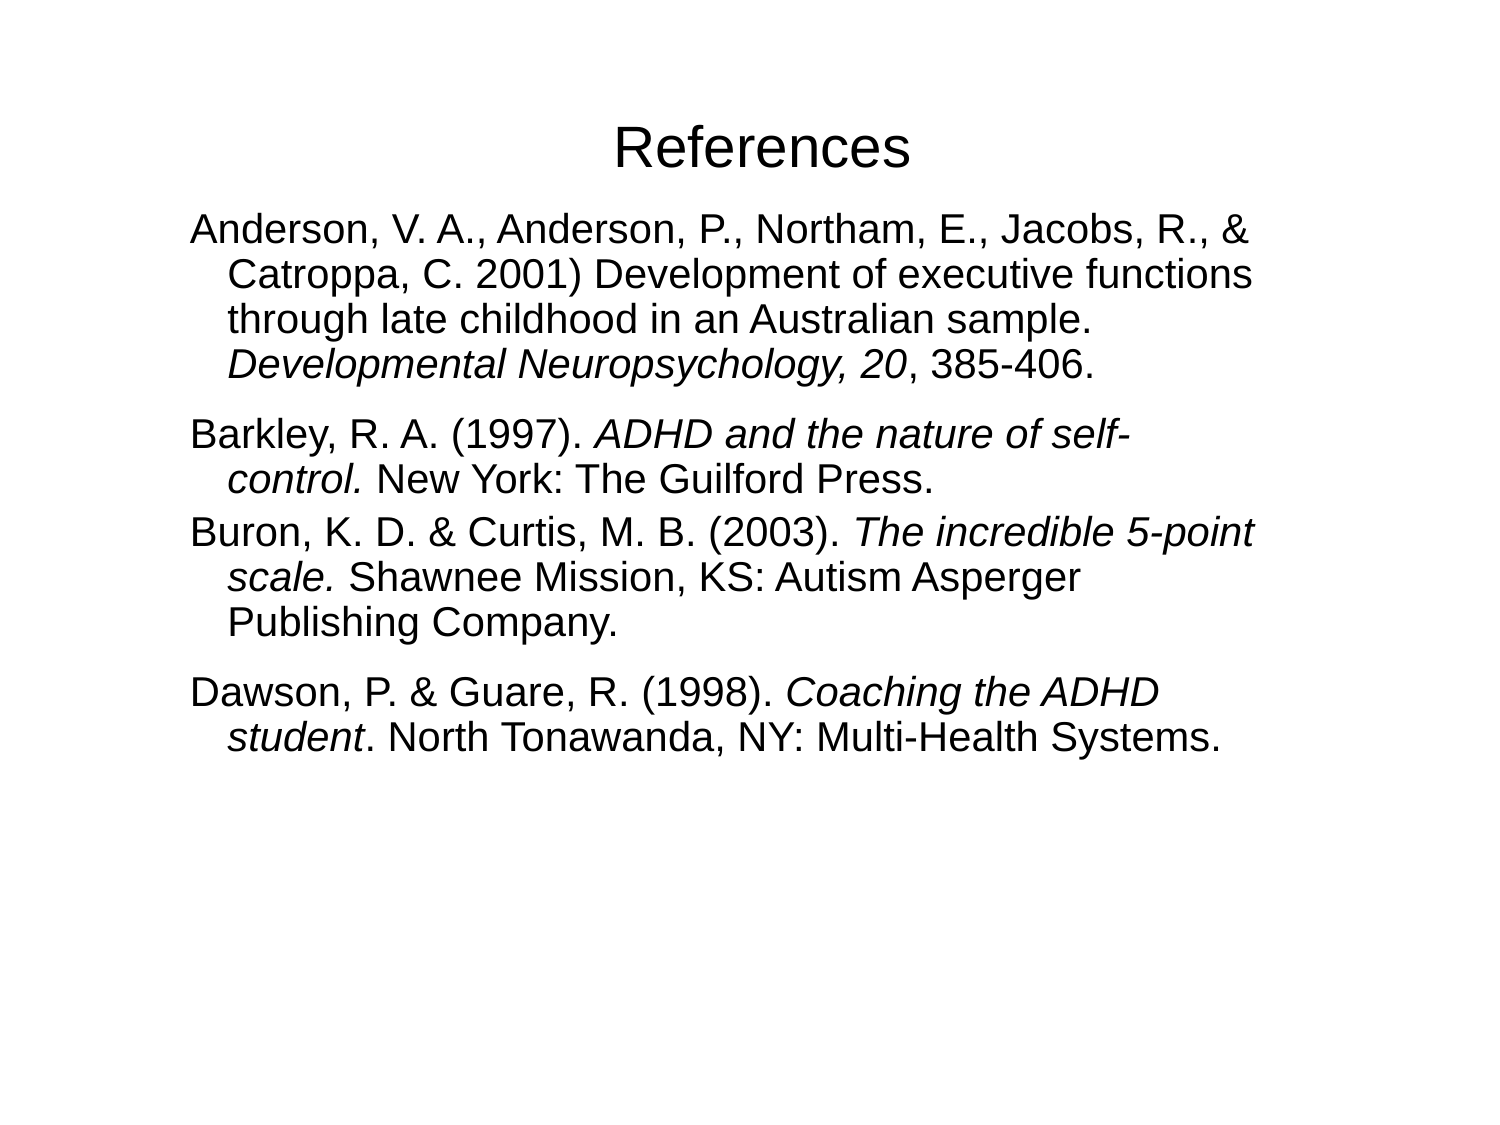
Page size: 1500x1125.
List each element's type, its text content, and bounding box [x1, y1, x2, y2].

list Anderson, V. A., Anderson, P., Northam, E., Jacobs, R., & Catroppa, C. 2001) Development of executive functions through late childhood in an Australian sample. Developmental Neuropsychology, 20, 385-406. Barkley, R. A. (1997). ADHD and the nature of self-control. New York: The Guilford Press. Buron, K. D. & Curtis, M. B. (2003). The incredible 5-point scale. Shawnee Mission, KS: Autism Asperger Publishing Company. Dawson, P. & Guare, R. (1998). Coaching the ADHD student. North Tonawanda, NY: Multi-Health Systems. [24, 200, 1275, 917]
title References [125, 50, 1400, 238]
